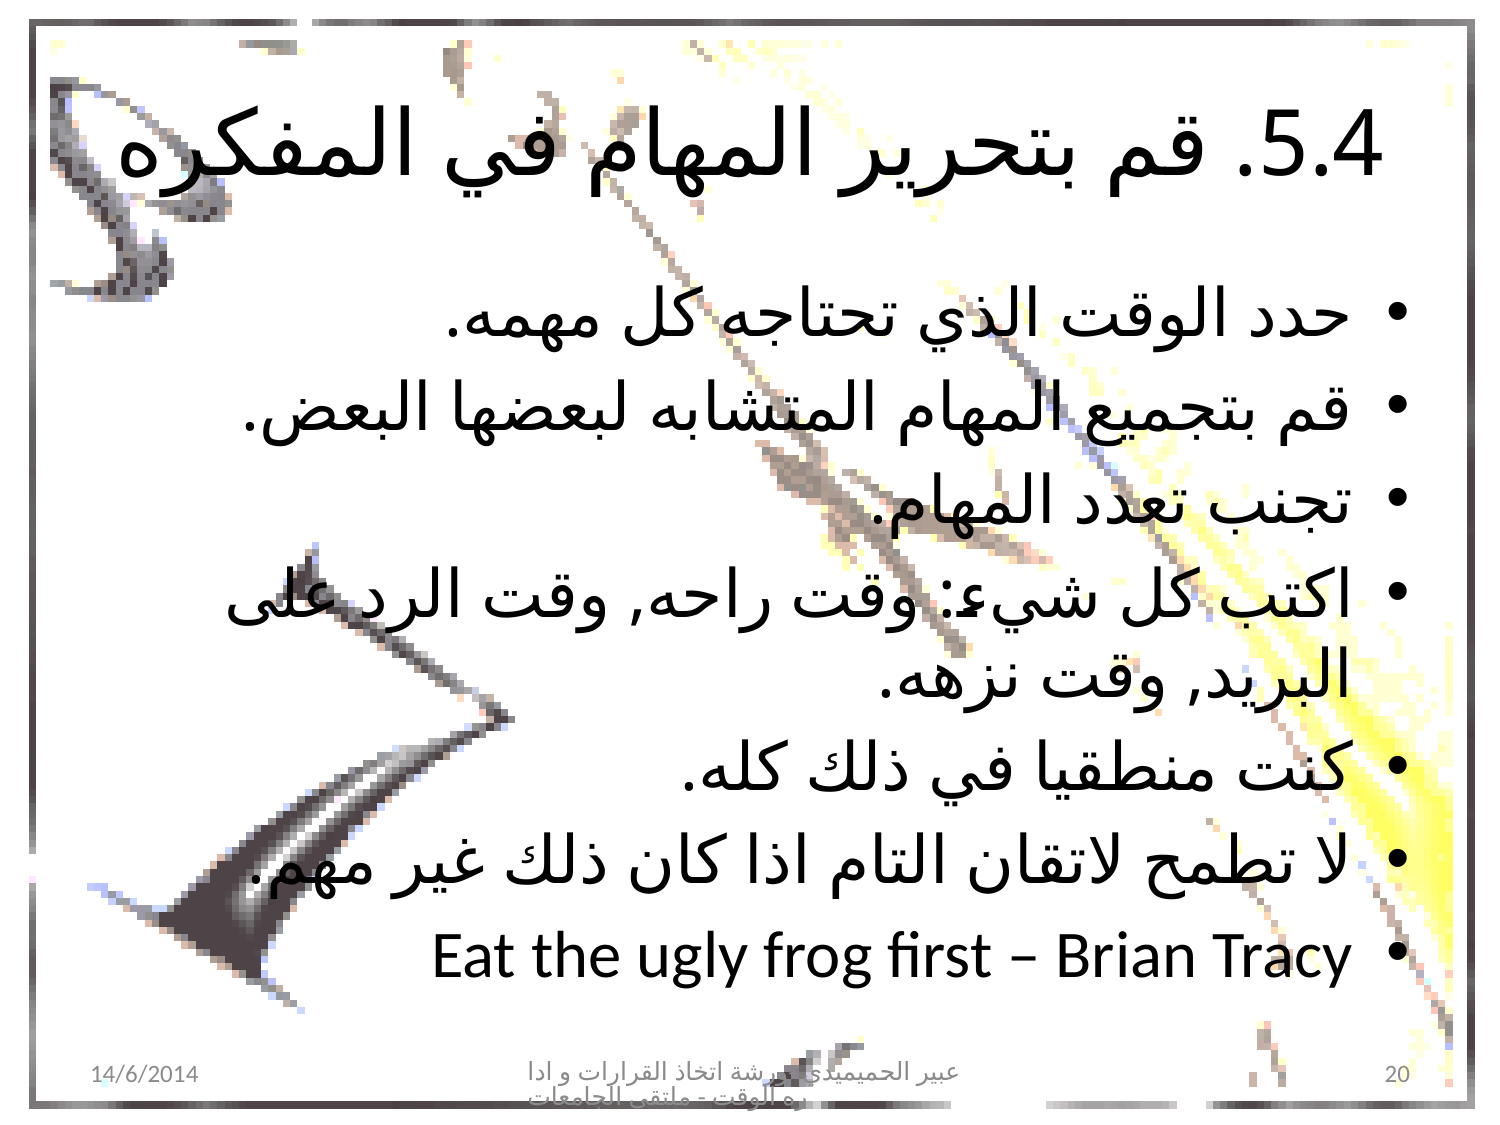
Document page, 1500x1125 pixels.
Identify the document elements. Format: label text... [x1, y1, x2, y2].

slide_number 20 [1074, 1042, 1425, 1103]
footer عبير الحميميدي -ورشة اتخاذ القرارات و اداره الوقت - ملتقى الجامعات [512, 1042, 988, 1103]
title 5.4. قم بتحرير المهام في المفكره [75, 45, 1425, 233]
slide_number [75, 1042, 425, 1103]
list حدد الوقت الذي تحتاجه كل مهمه. قم بتجميع المهام المتشابه لبعضها البعض. تجنب تعدد المهام. اكتب كل شيء: وقت راحه, وقت الرد على البريد, وقت نزهه. كنت منطقيا في ذلك كله. لا تطمح لاتقان التام اذا كان ذلك غير مهم. Eat the ugly frog first – Brian Tracy [75, 262, 1425, 1005]
picture [29, 19, 1475, 1109]
